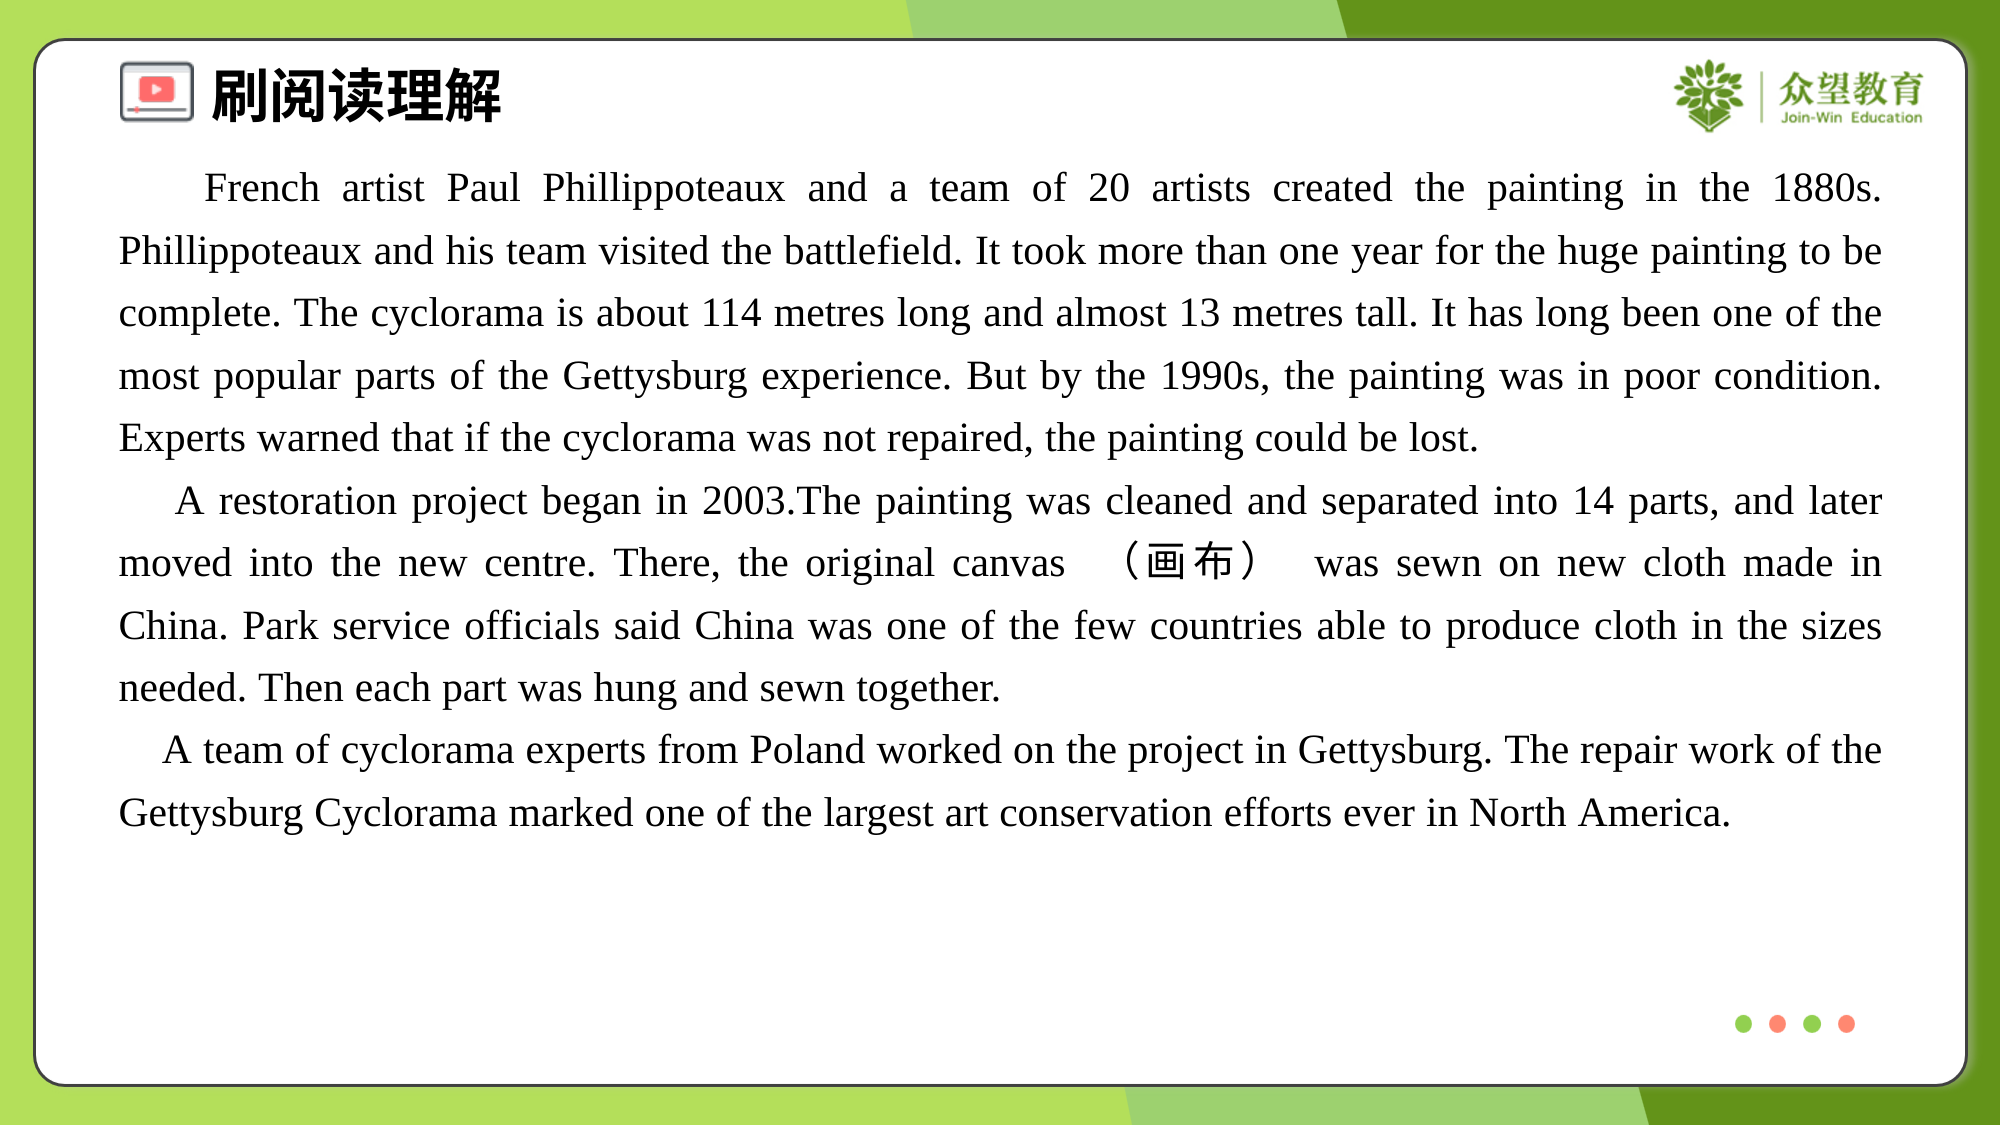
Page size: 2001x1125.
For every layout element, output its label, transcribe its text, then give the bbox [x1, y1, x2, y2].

text_box French artist Paul Phillippoteaux and a team of 20 artists created the painting in the 1880s. Phillippoteaux and his team visited the battlefield. It took more than one year for the huge painting to be complete. The cyclorama is about 114 metres long and almost 13 metres tall. It has long been one of the most popular parts of the Gettysburg experience. But by the 1990s, the painting was in poor condition. Experts warned that if the cyclorama was not repaired, the painting could be lost. A restoration project began in 2003.The painting was cleaned and separated into 14 parts, and later moved into the new centre. There, the original canvas （画布） was sewn on new cloth made in China. Park service officials said China was one of the few countries able to produce cloth in the sizes needed. Then each part was hung and sewn together. A team of cyclorama experts from Poland worked on the project in Gettysburg. The repair work of the Gettysburg Cyclorama marked one of the largest art conservation efforts ever in North America. [118, 147, 1883, 955]
picture [0, 0, 2000, 1125]
